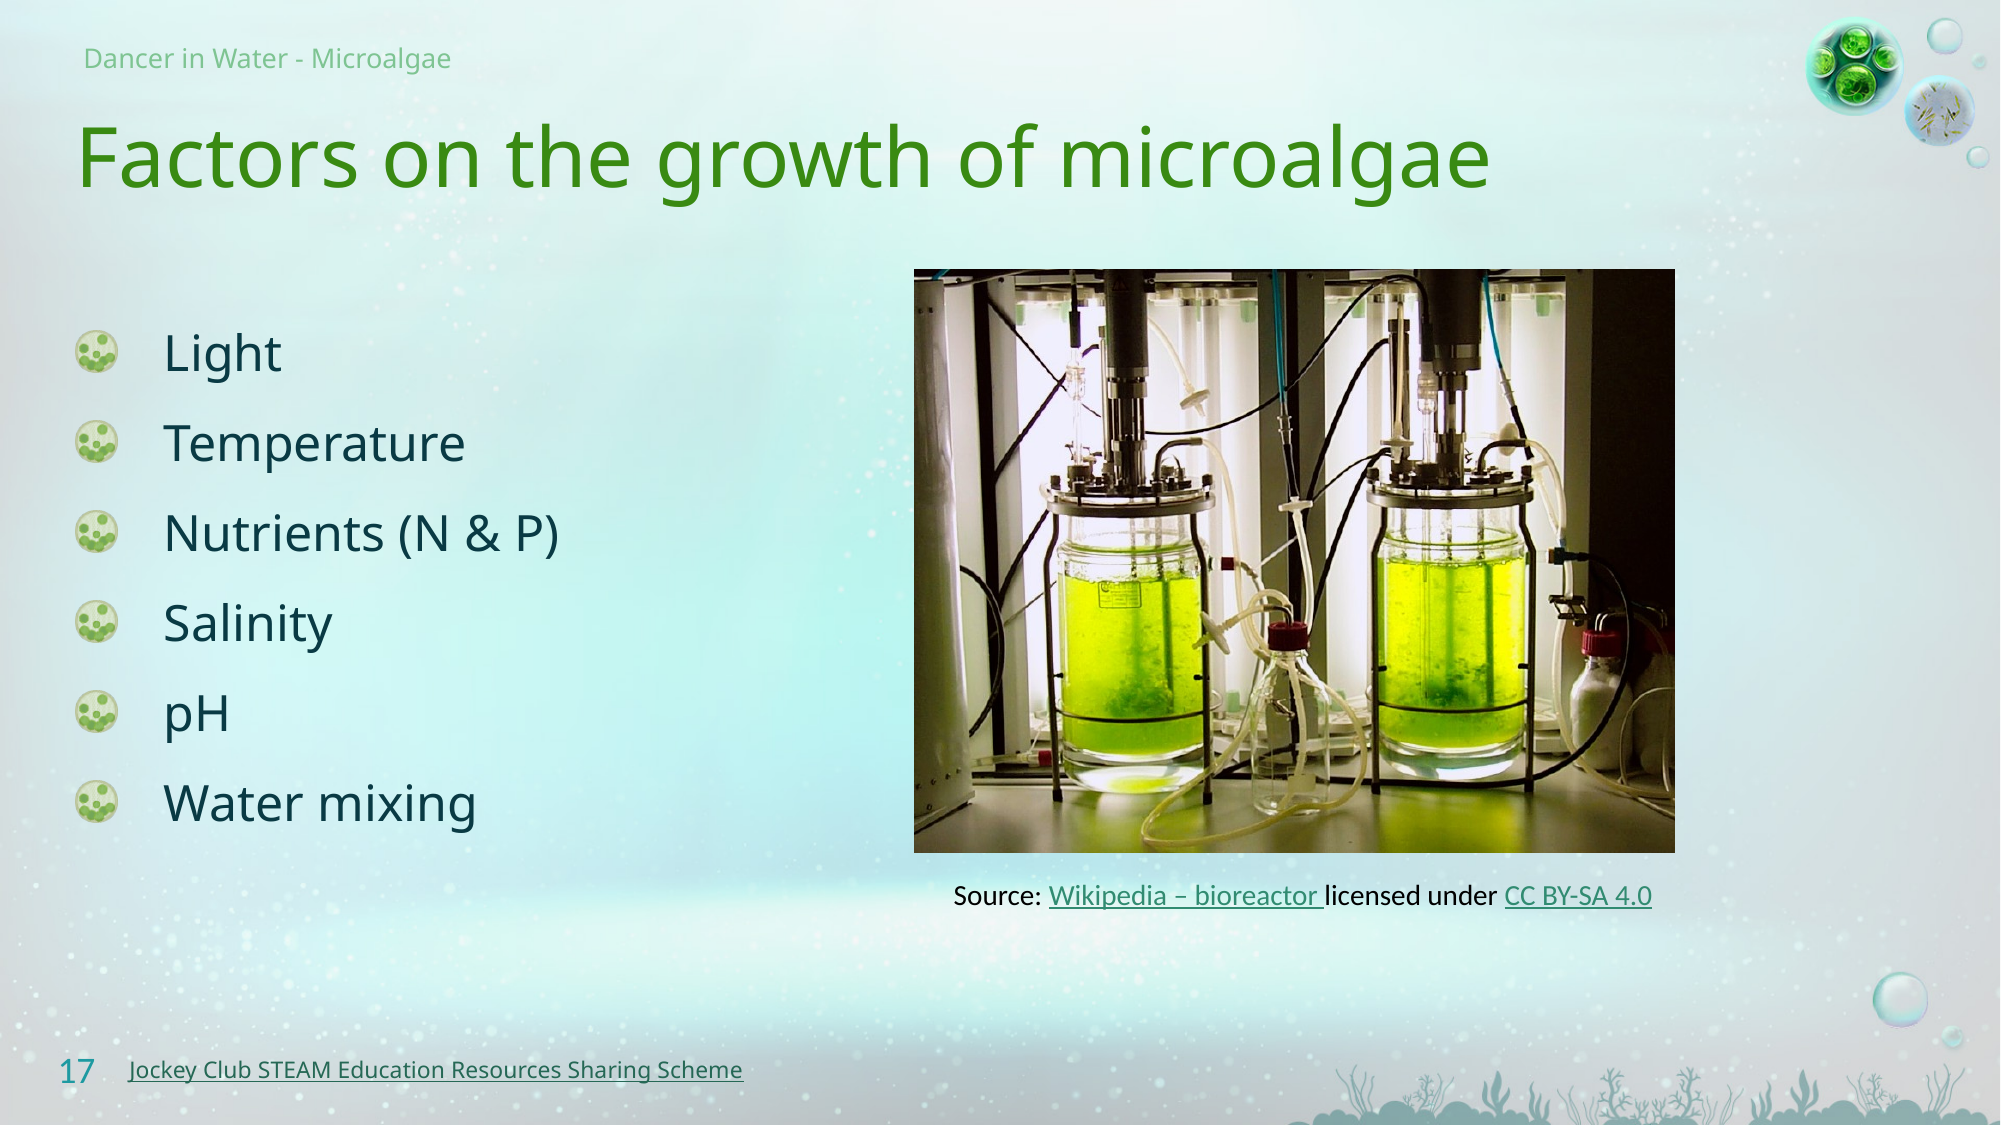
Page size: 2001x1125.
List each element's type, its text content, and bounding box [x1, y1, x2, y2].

text_box Source: Wikipedia – bioreactor licensed under CC BY-SA 4.0 [938, 868, 2000, 919]
slide_number 17 [35, 1038, 118, 1099]
picture [0, 0, 2001, 1125]
title Factors on the growth of microalgae [61, 96, 1571, 229]
list Light Temperature Nutrients (N & P) Salinity pH Water mixing [61, 284, 1862, 1043]
